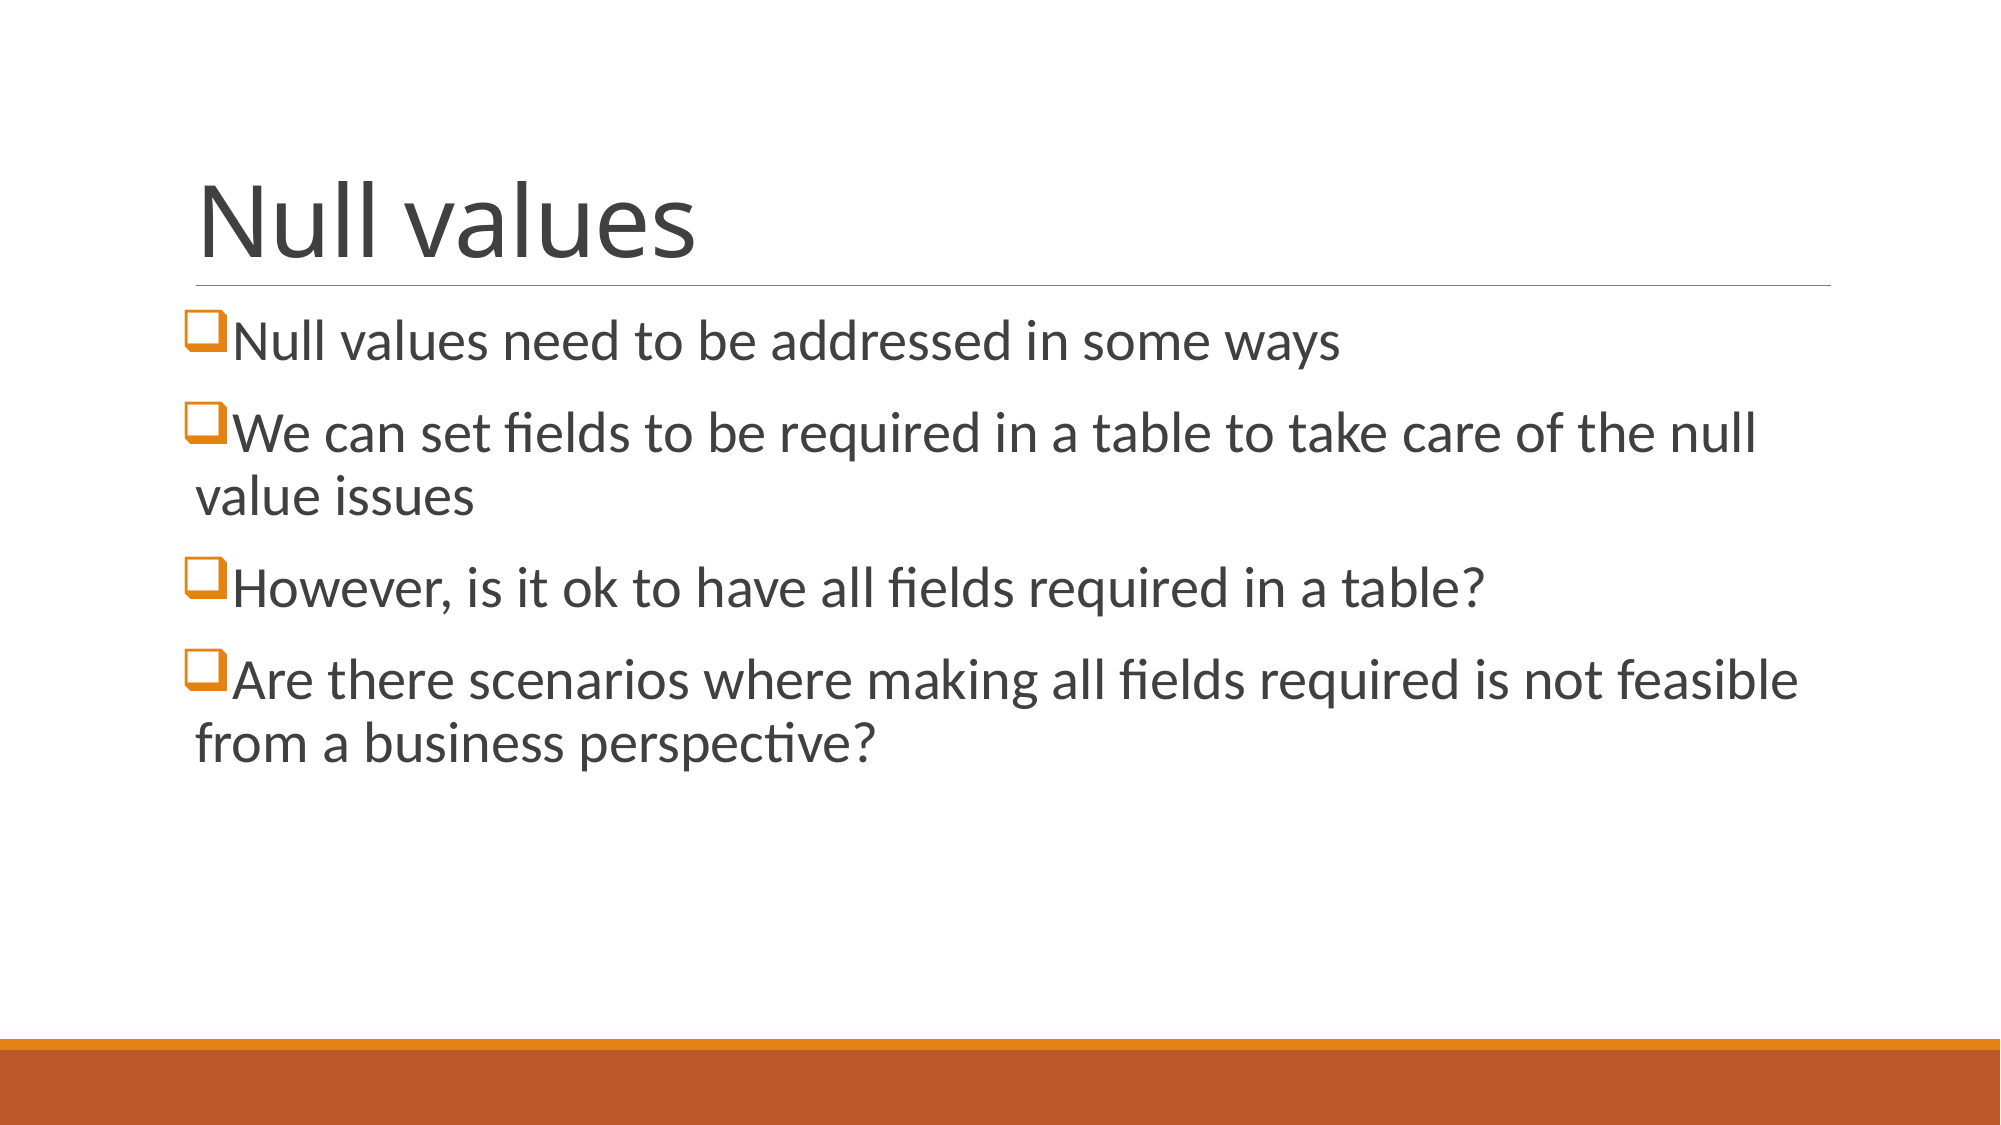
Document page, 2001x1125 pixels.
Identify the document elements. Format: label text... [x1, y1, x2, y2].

title Null values [180, 47, 1830, 285]
list Null values need to be addressed in some ways We can set fields to be required in a table to take care of the null value issues However, is it ok to have all fields required in a table? Are there scenarios where making all fields required is not feasible from a business perspective? [180, 302, 1830, 963]
